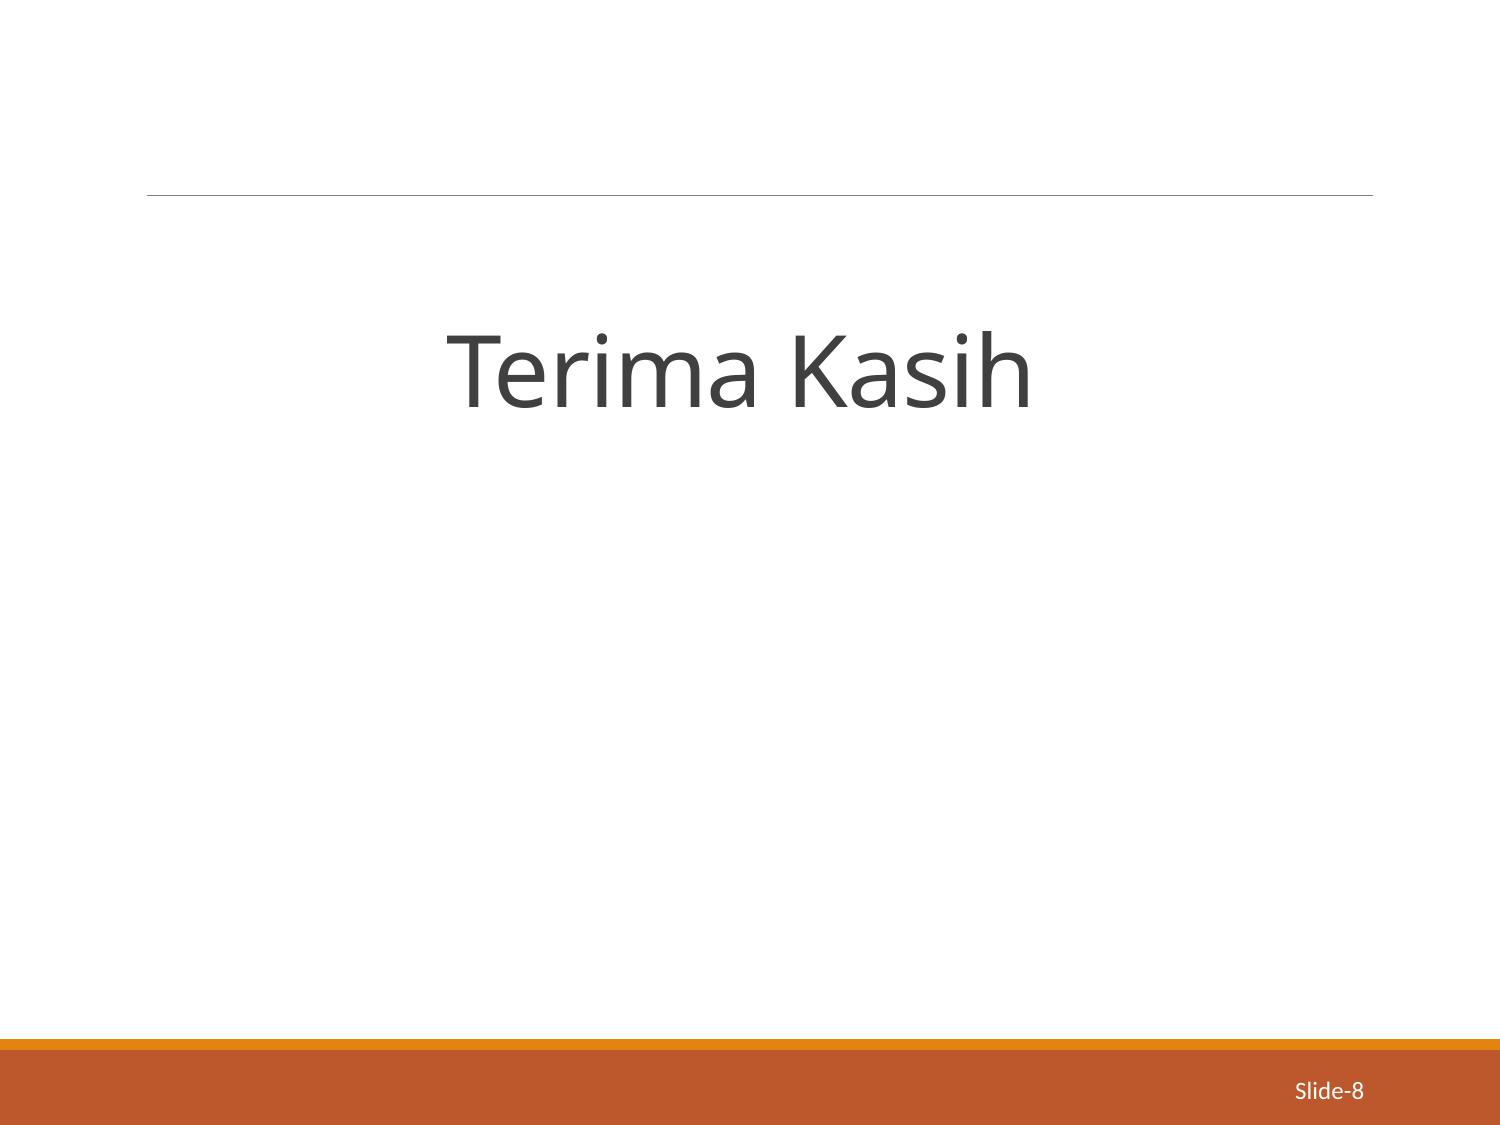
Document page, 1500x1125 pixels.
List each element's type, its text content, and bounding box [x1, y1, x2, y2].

title Terima Kasih [135, 197, 1373, 435]
slide_number Slide-8 [1218, 1059, 1380, 1120]
